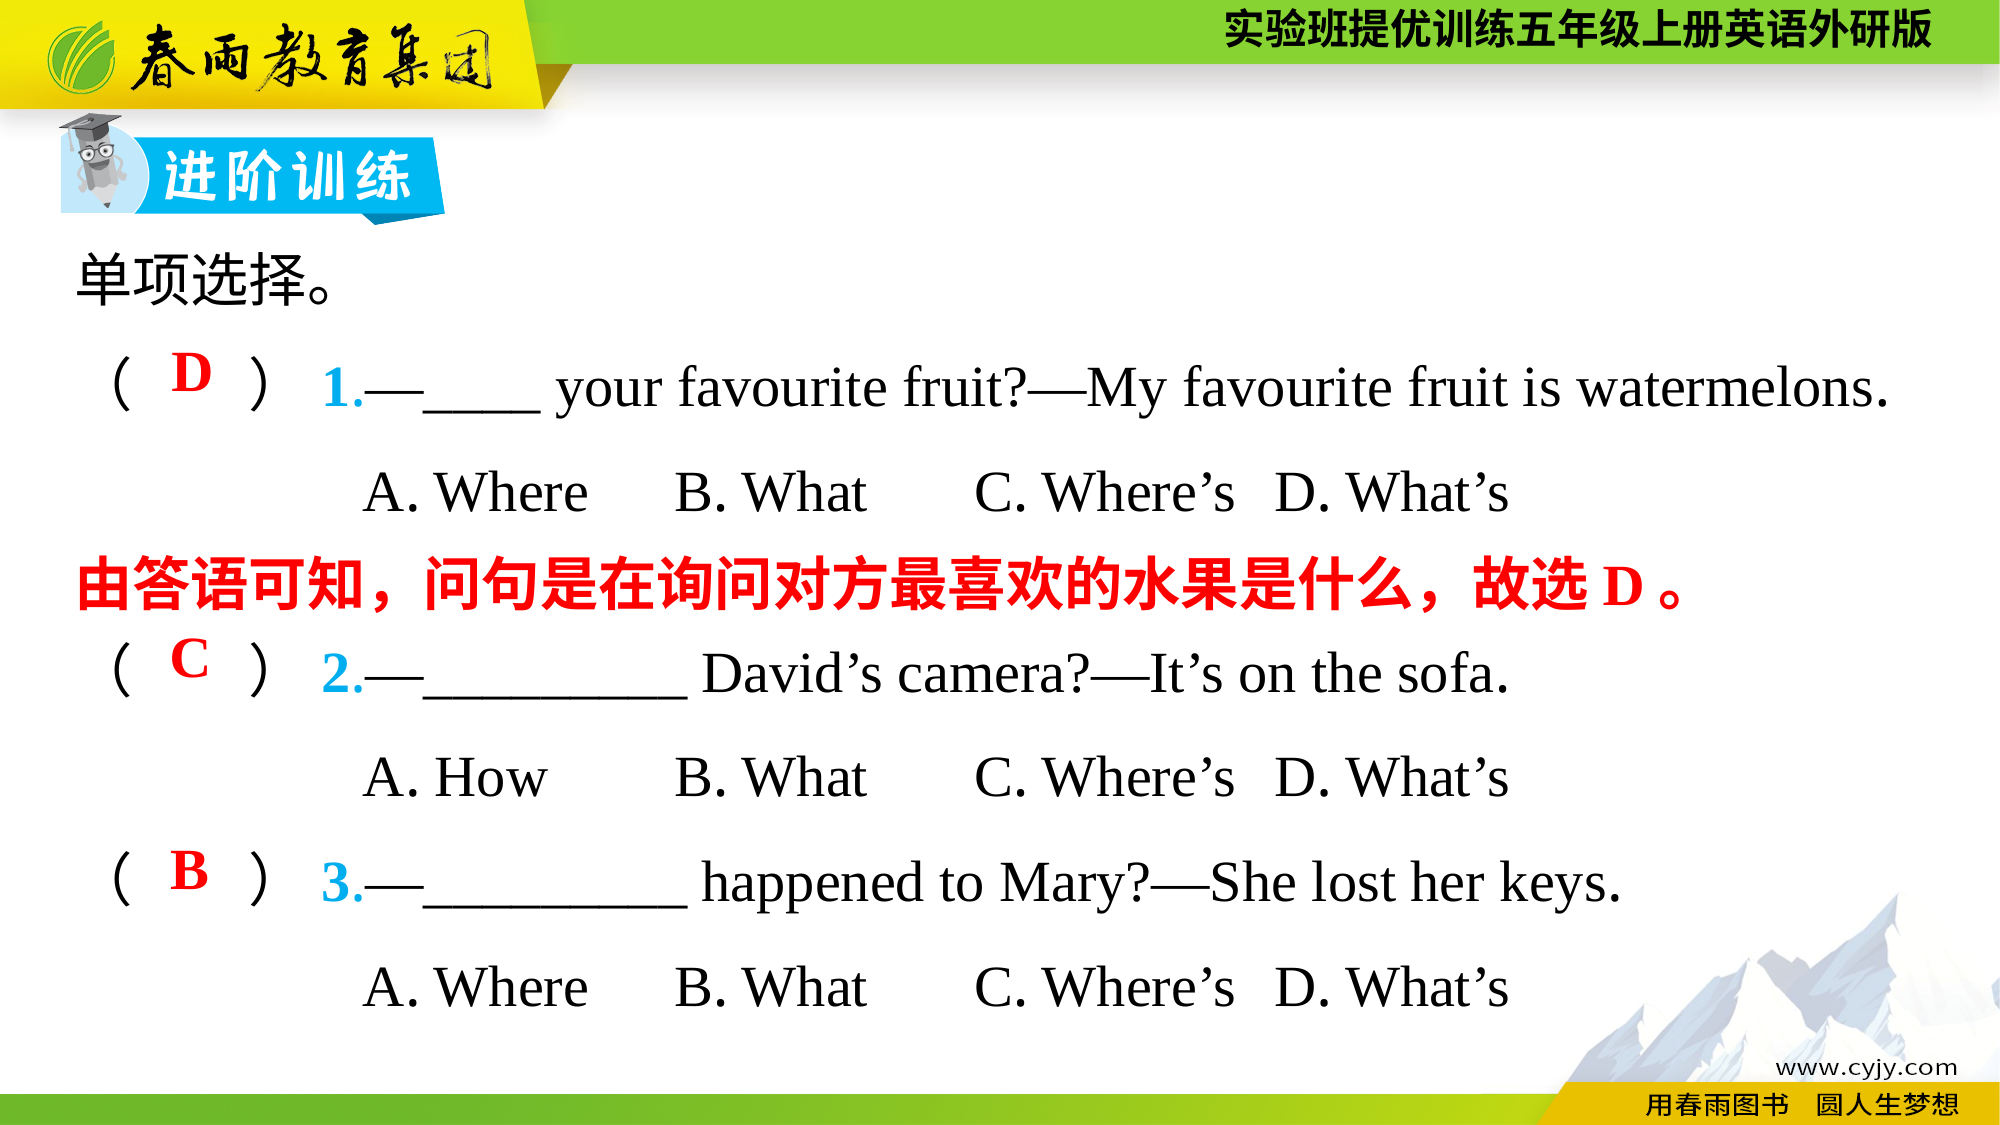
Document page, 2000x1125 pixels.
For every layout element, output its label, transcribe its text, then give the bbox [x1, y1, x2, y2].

text_box B [155, 823, 224, 909]
text_box （ ）2.—_________ David’s camera?—It’s on the sofa. A. How B. What C. Where’s D. What’s （ ）3.—_________ happened to Mary?—She lost her keys. A. Where B. What C. Where’s D. What’s [59, 591, 1944, 1026]
text_box C [154, 612, 227, 697]
picture [0, 0, 2000, 1125]
text_box 由答语可知，问句是在询问对方最喜欢的水果是什么，故选D。 [59, 504, 1944, 591]
list 单项选择。 （ ）1.—____ your favourite fruit?—My favourite fruit is watermelons. A. Where B. What C. Where’s D. What’s [59, 200, 1944, 504]
text_box D [156, 326, 229, 411]
